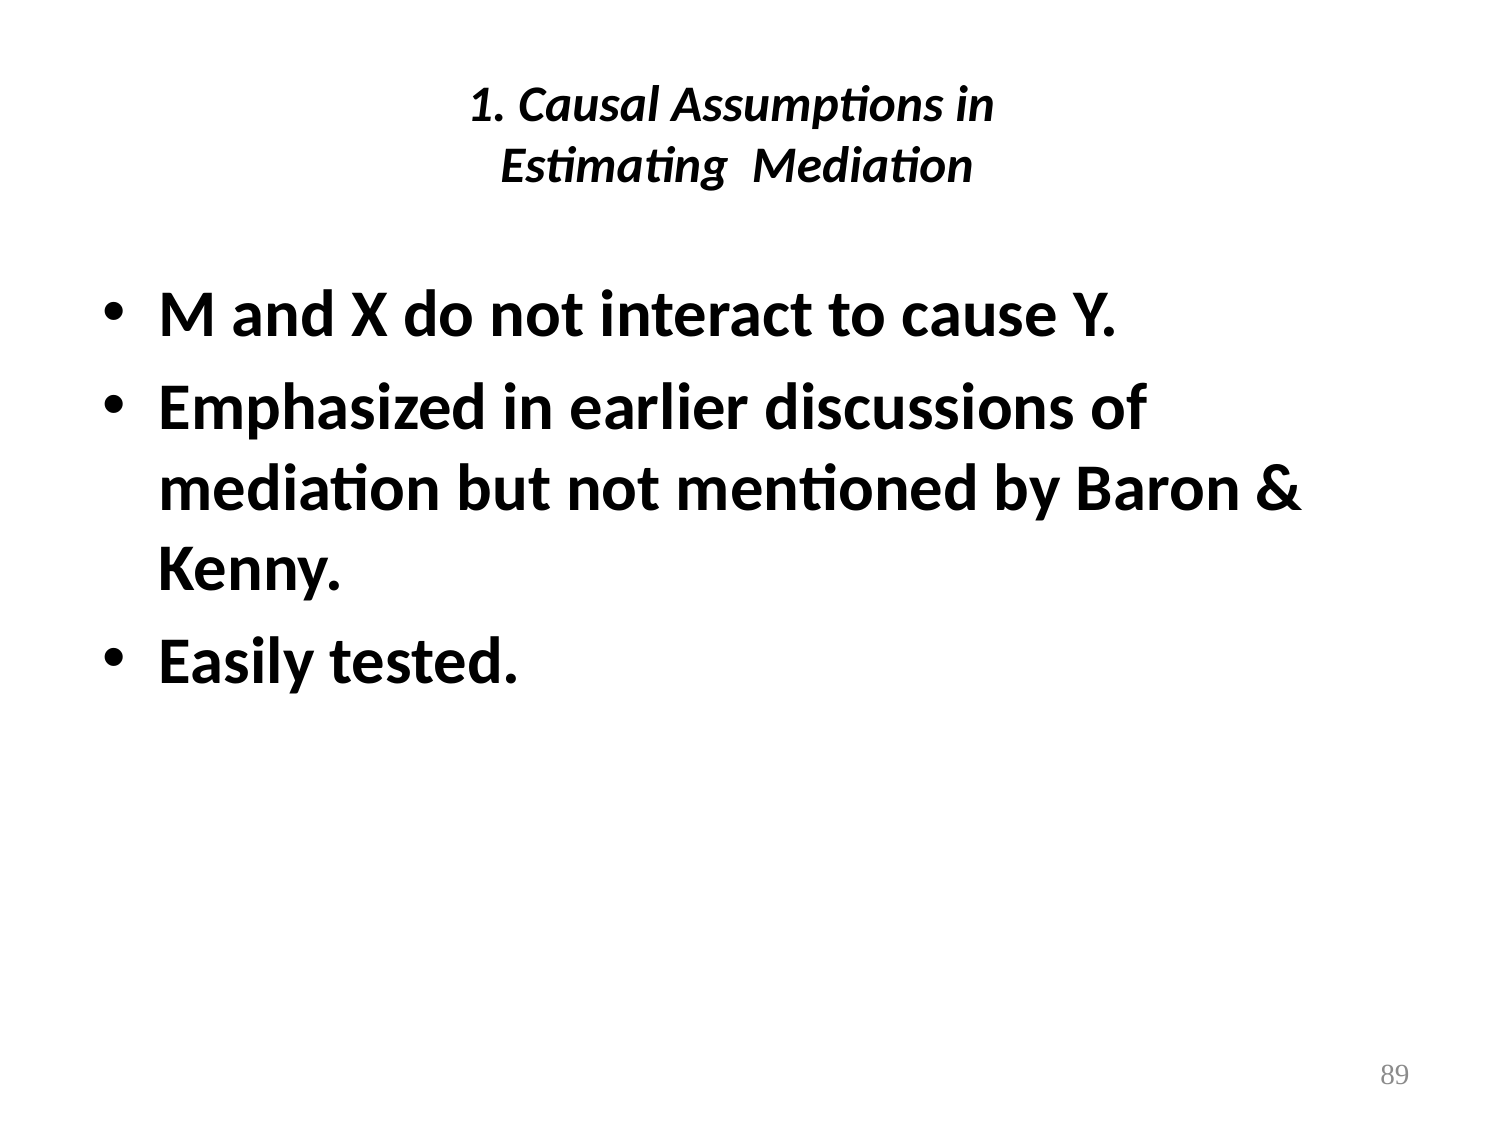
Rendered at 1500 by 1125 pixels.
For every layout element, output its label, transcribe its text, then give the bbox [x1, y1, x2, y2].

slide_number 89 [1074, 1042, 1425, 1103]
list M and X do not interact to cause Y. Emphasized in earlier discussions of mediation but not mentioned by Baron & Kenny. Easily tested. [87, 262, 1413, 1088]
title 1. Causal Assumptions in Estimating Mediation [99, 62, 1375, 262]
